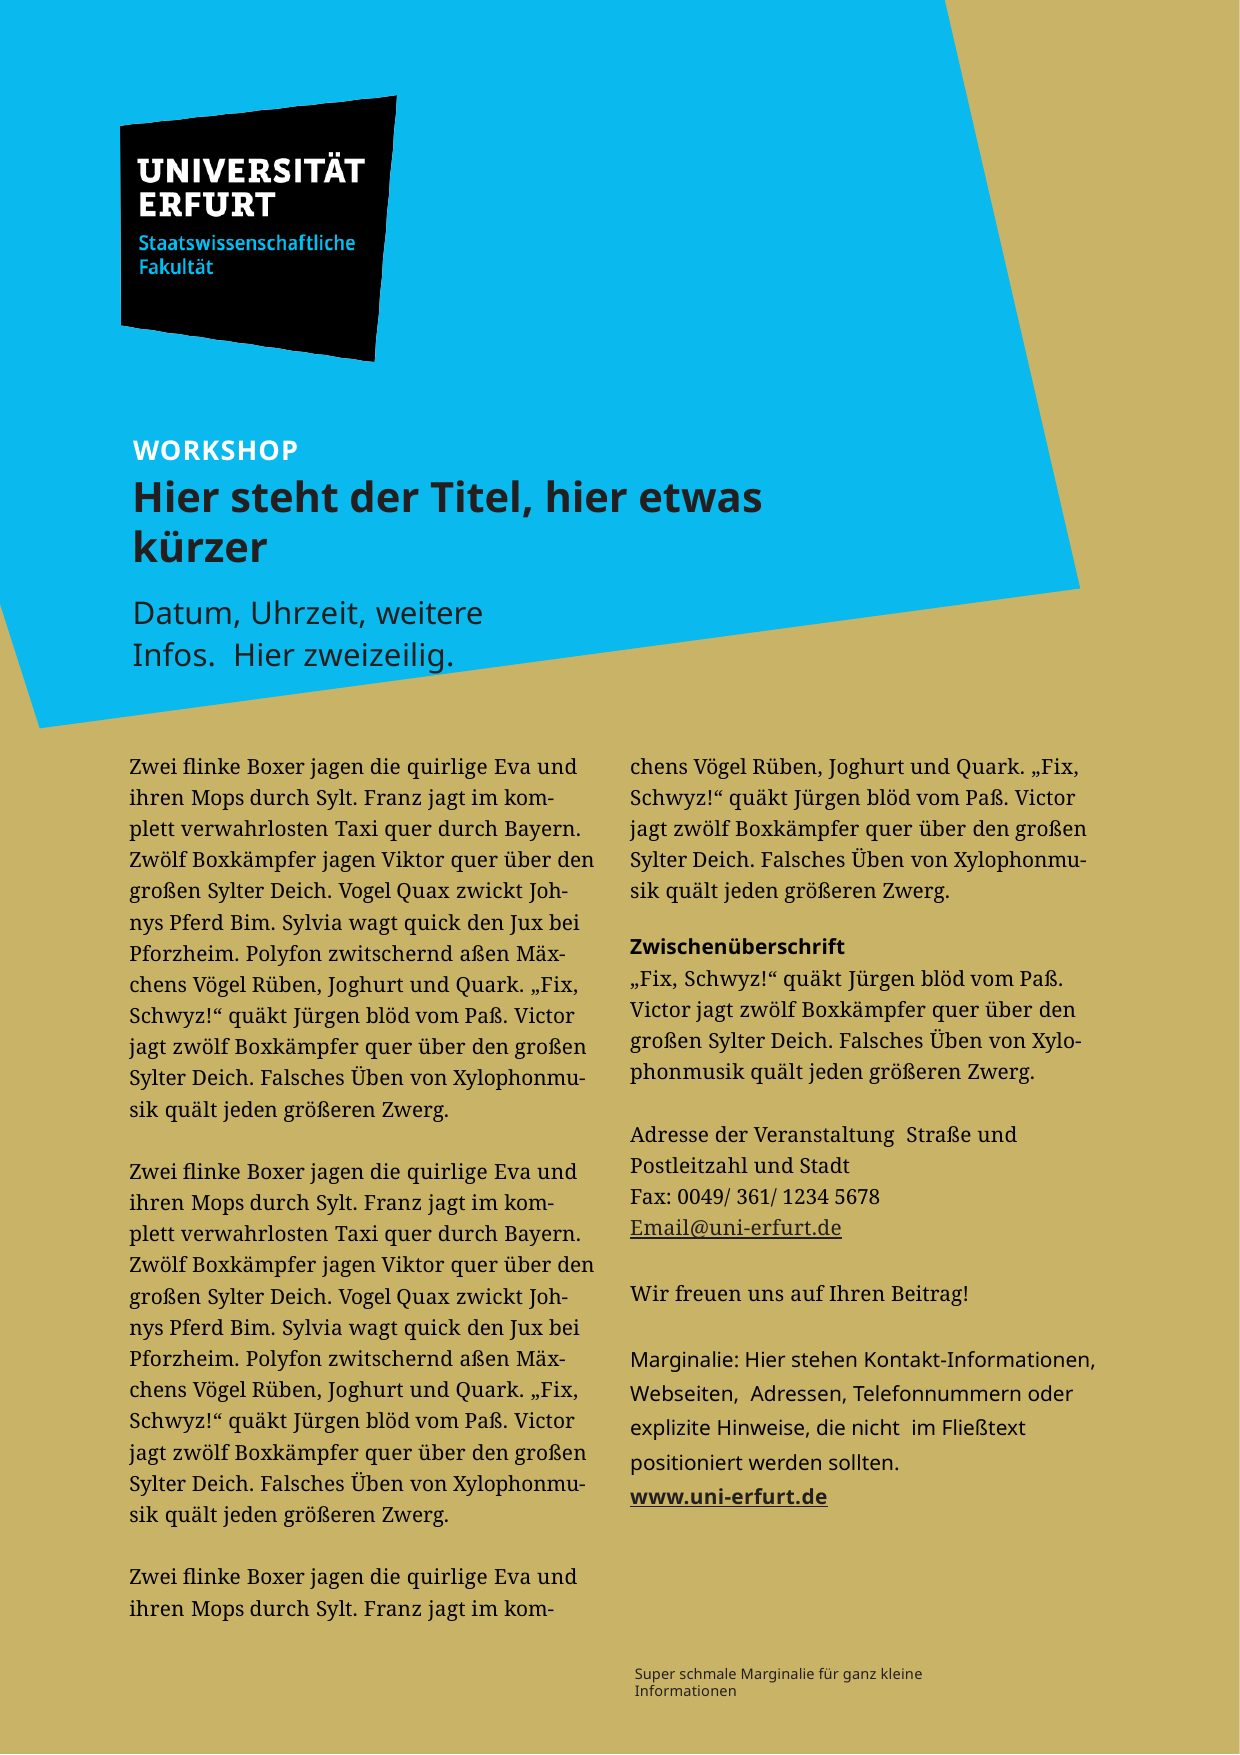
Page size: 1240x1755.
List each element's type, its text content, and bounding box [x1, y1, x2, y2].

text_box Super schmale Marginalie für ganz kleine Informationen [632, 1664, 966, 1700]
text_box WORKSHOP Hier steht der Titel, hier etwas kürzer Datum, Uhrzeit, weitere Infos. Hier zweizeilig. [130, 433, 845, 673]
text_box Zwei flinke Boxer jagen die quirlige Eva und ihren Mops durch Sylt. Franz jagt im kom- plett verwahrlosten Taxi quer durch Bayern. Zwölf Boxkämpfer jagen Viktor quer über den großen Sylter Deich. Vogel Quax zwickt Joh- nys Pferd Bim. Sylvia wagt quick den Jux bei Pforzheim. Polyfon zwitschernd aßen Mäx- chens Vögel Rüben, Joghurt und Quark. „Fix, Schwyz!“ quäkt Jürgen blöd vom Paß. Victor jagt zwölf Boxkämpfer quer über den großen Sylter Deich. Falsches Üben von Xylophonmu- sik quält jeden größeren Zwerg. Zwei flinke Boxer jagen die quirlige Eva und ihren Mops durch Sylt. Franz jagt im kom- plett verwahrlosten Taxi quer durch Bayern. Zwölf Boxkämpfer jagen Viktor quer über den großen Sylter Deich. Vogel Quax zwickt Joh- nys Pferd Bim. Sylvia wagt quick den Jux bei Pforzheim. Polyfon zwitschernd aßen Mäx- chens Vögel Rüben, Joghurt und Quark. „Fix, Schwyz!“ quäkt Jürgen blöd vom Paß. Victor jagt zwölf Boxkämpfer quer über den großen Sylter Deich. Falsches Üben von Xylophonmu- sik quält jeden größeren Zwerg. Zwei flinke Boxer jagen die quirlige Eva und ihren Mops durch Sylt. Franz jagt im kom- Pforzheim. Polyfon zwitschernd aßen Mäx- chens Vögel Rüben, Joghurt und Quark. „Fix, Schwyz!“ quäkt Jürgen blöd vom Paß. Victor jagt zwölf Boxkämpfer quer über den großen Sylter Deich. Falsches Üben von Xylophonmu- sik quält jeden größeren Zwerg. Zwischenüberschrift „Fix, Schwyz!“ quäkt Jürgen blöd vom Paß. Victor jagt zwölf Boxkämpfer quer über den großen Sylter Deich. Falsches Üben von Xylo- phonmusik quält jeden größeren Zwerg. Adresse der Veranstaltung Straße und Postleitzahl und Stadt Fax: 0049/ 361/ 1234 5678 Email@uni-erfurt.de Wir freuen uns auf Ihren Beitrag! Marginalie: Hier stehen Kontakt-Informationen, Webseiten, Adressen, Telefonnummern oder explizite Hinweise, die nicht im Fließtext positioniert werden sollten. www.uni-erfurt.de [112, 739, 1120, 1755]
picture [121, 96, 396, 361]
